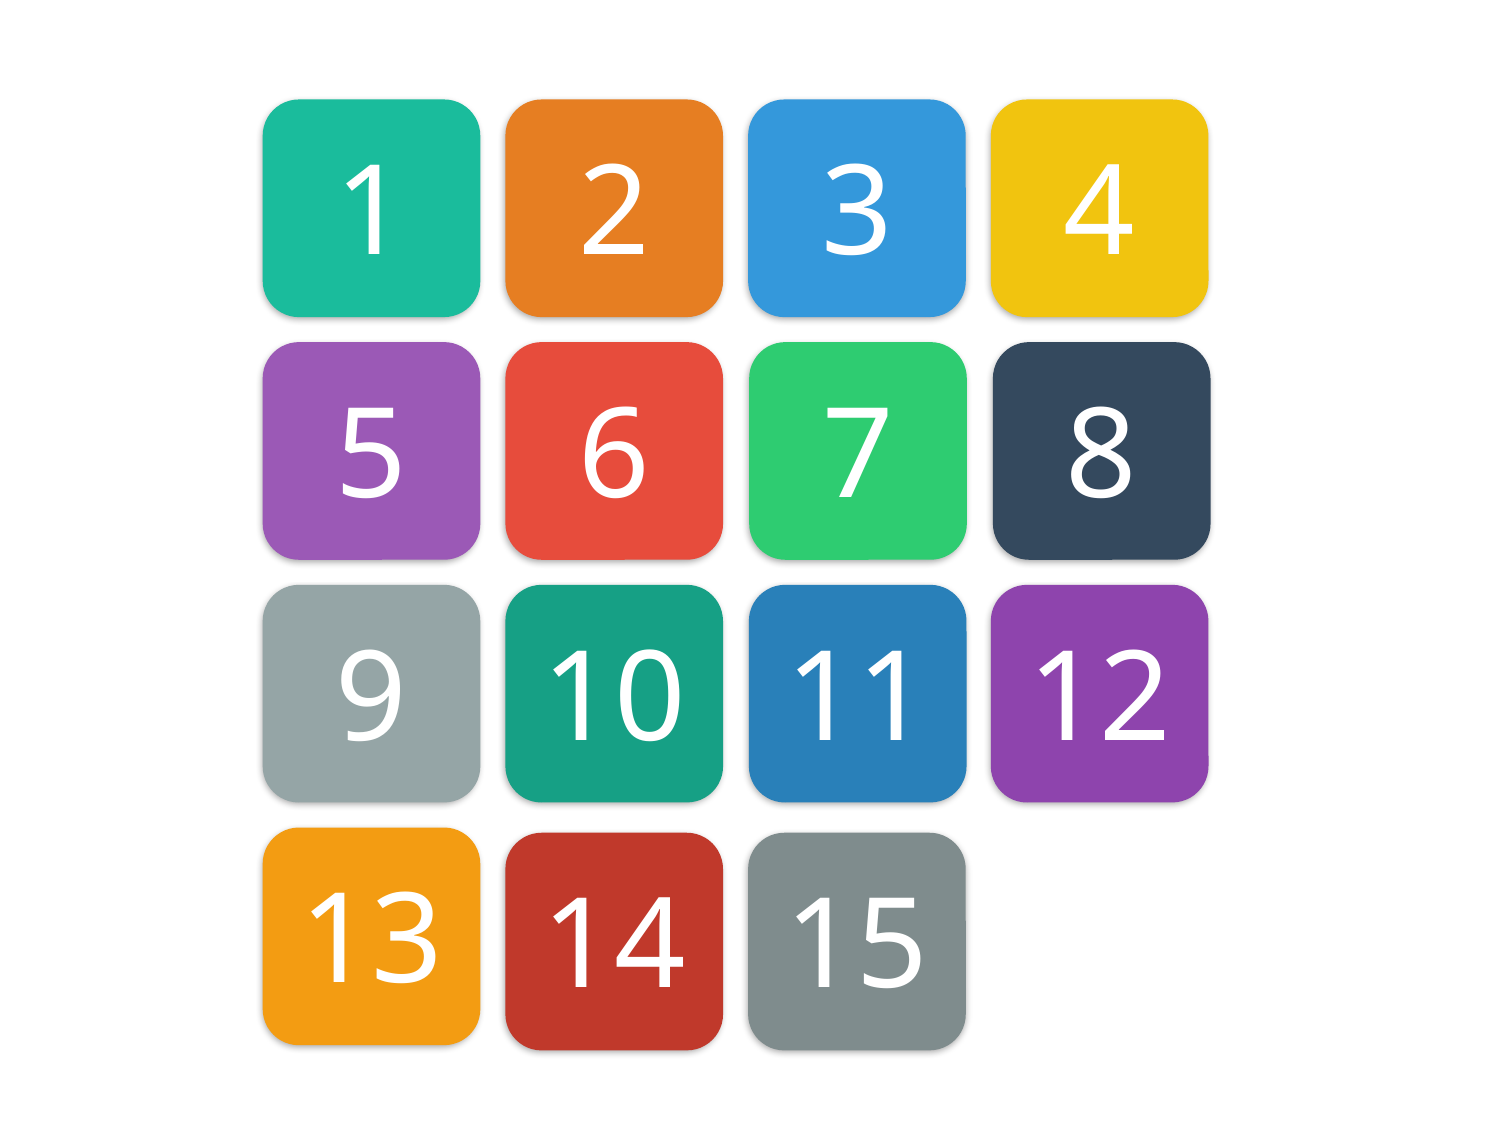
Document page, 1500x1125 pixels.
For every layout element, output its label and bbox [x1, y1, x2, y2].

text_box [990, 99, 1209, 318]
text_box [262, 827, 481, 1046]
text_box [262, 584, 481, 803]
text_box [262, 341, 481, 560]
text_box [505, 584, 724, 803]
text_box [505, 341, 724, 560]
text_box [505, 99, 724, 318]
text_box [990, 584, 1209, 803]
text_box [262, 99, 481, 318]
text_box [747, 99, 966, 318]
text_box [747, 832, 966, 1051]
text_box [748, 341, 968, 560]
text_box [992, 341, 1211, 560]
text_box [748, 584, 967, 803]
text_box [505, 832, 724, 1051]
